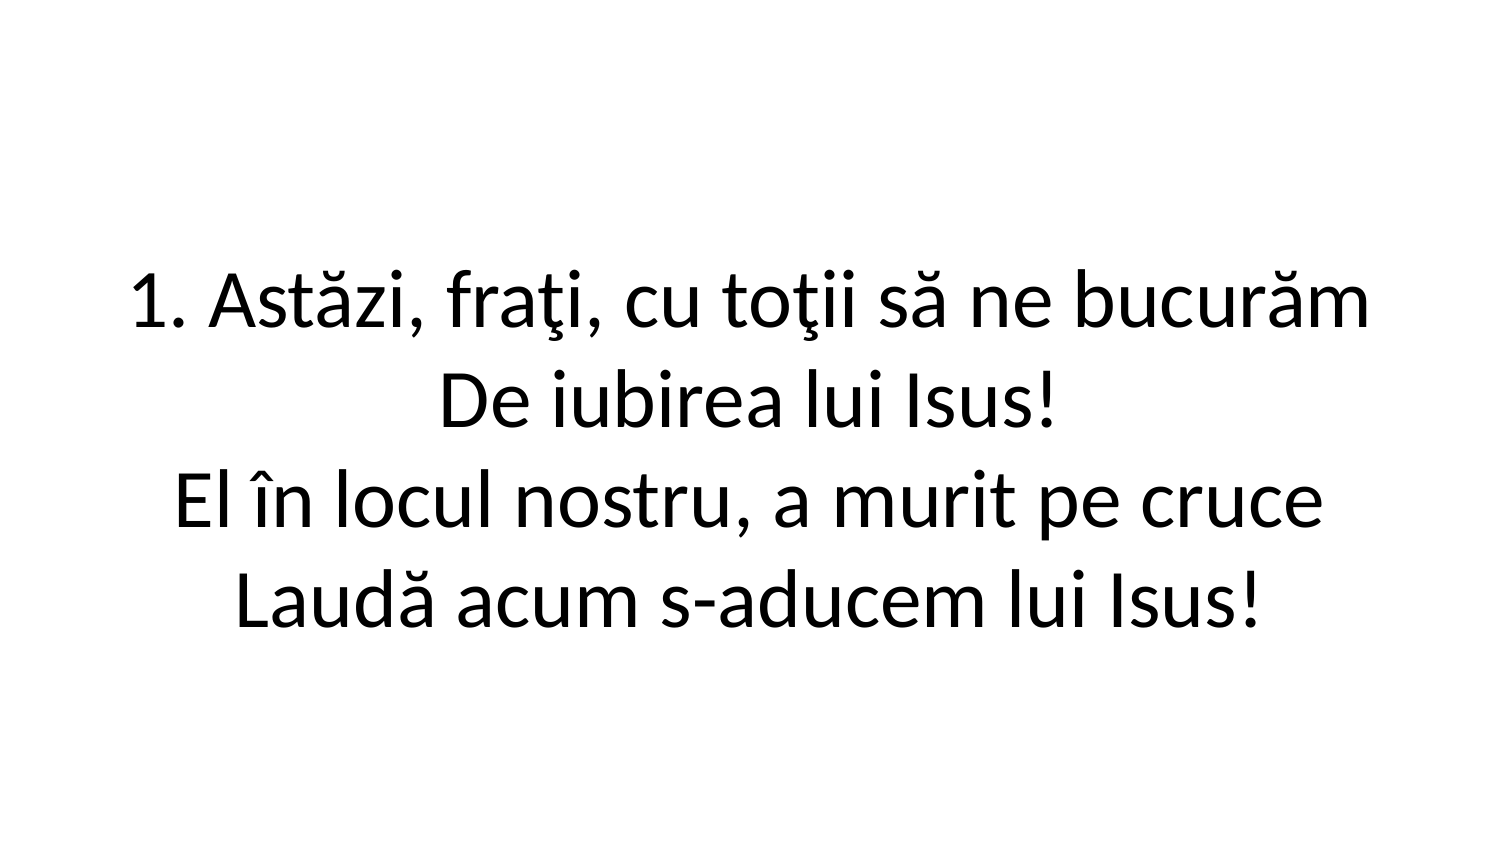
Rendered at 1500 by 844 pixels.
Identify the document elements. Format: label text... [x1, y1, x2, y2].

text_box 1. Astăzi, fraţi, cu toţii să ne bucurăm De iubirea lui Isus! El în locul nostru, a murit pe cruce Laudă acum s-aducem lui Isus! [111, 192, 1389, 652]
